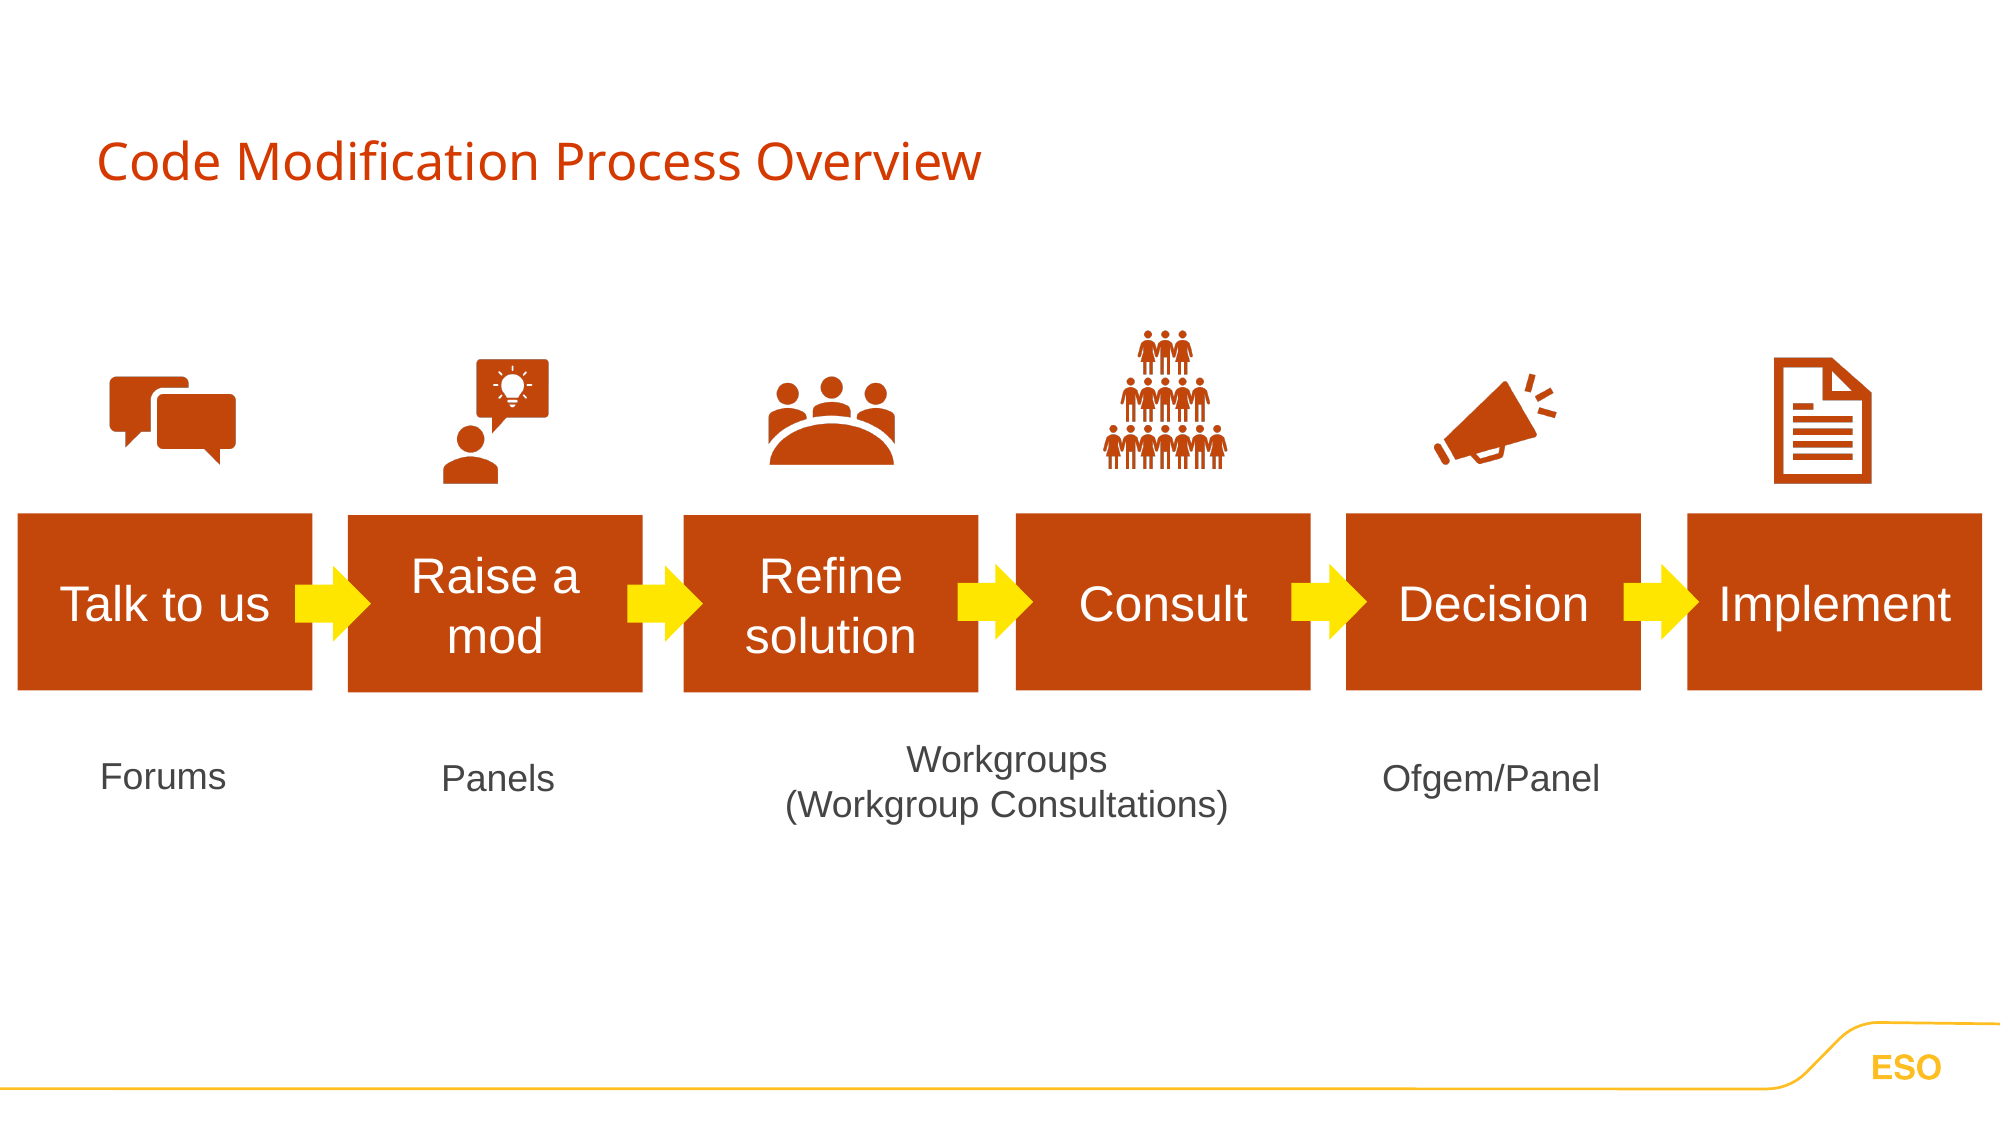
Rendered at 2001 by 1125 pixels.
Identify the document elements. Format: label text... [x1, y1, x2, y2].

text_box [17, 324, 1983, 834]
picture [1873, 1054, 1941, 1080]
title Code Modification Process Overview [81, 127, 1182, 233]
